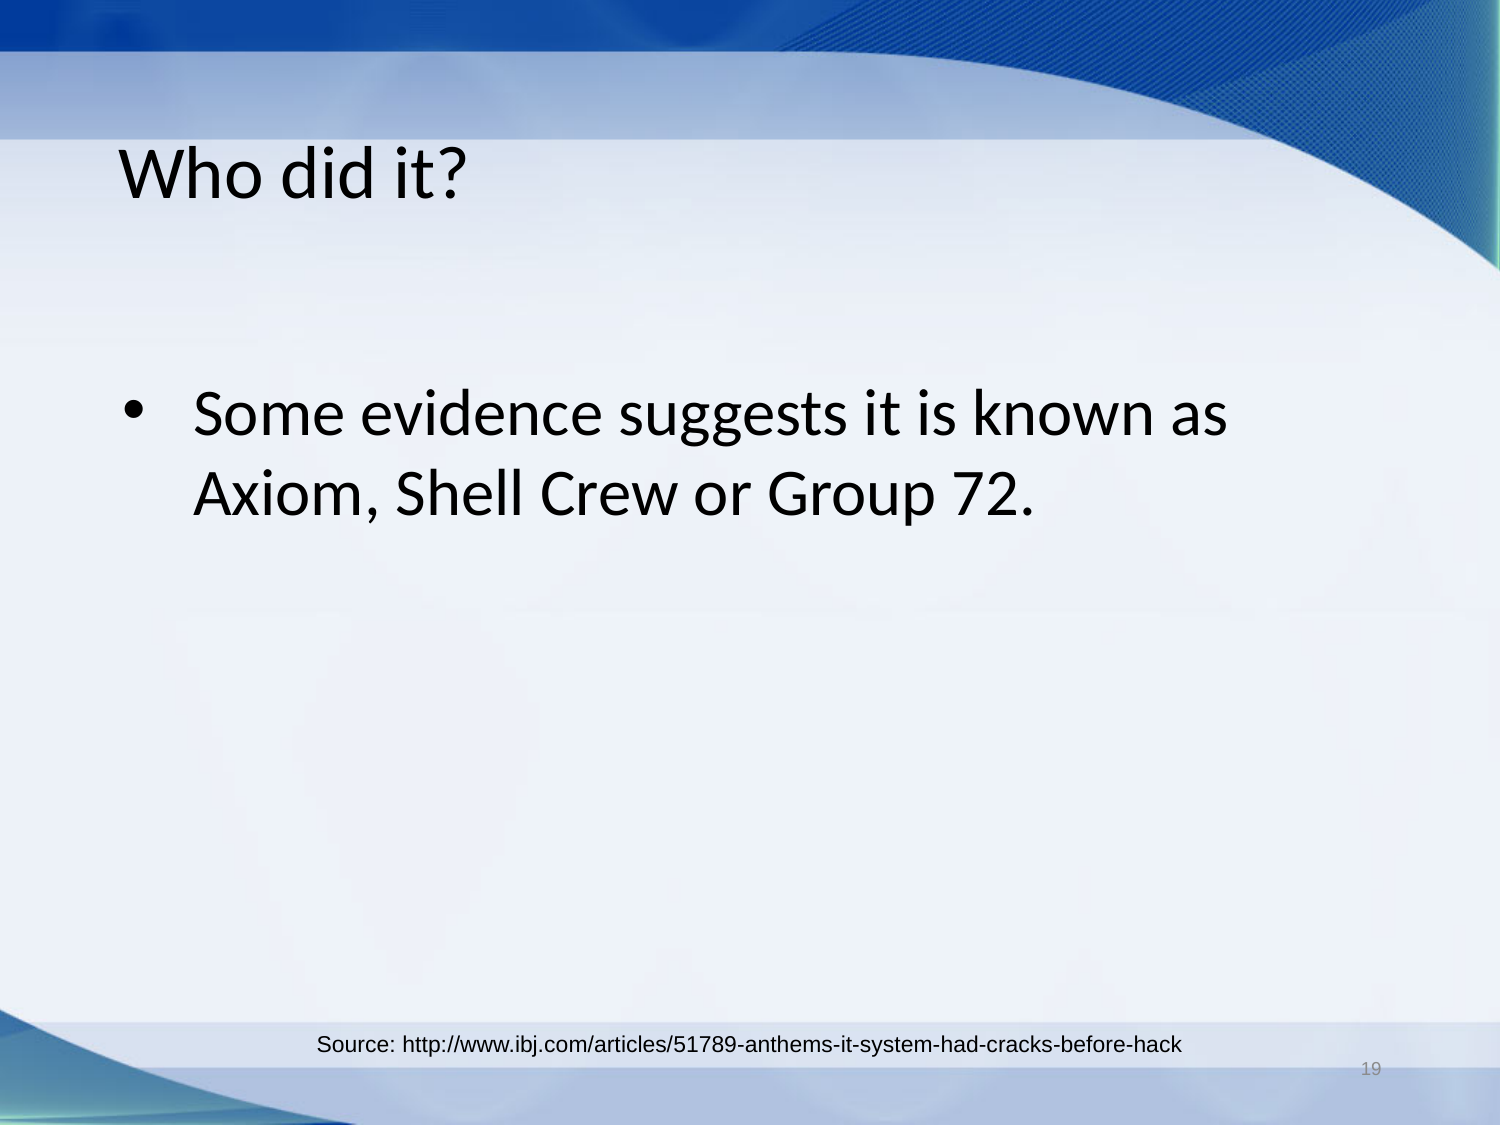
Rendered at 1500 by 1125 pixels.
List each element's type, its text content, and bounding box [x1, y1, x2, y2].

title Who did it? [103, 59, 1397, 278]
picture [0, 0, 1500, 1125]
slide_number 19 [1315, 1038, 1397, 1099]
list Some evidence suggests it is known as Axiom, Shell Crew or Group 72. [103, 361, 1258, 912]
text_box Source: http://www.ibj.com/articles/51789-anthems-it-system-had-cracks-before-hack [301, 1022, 1198, 1065]
